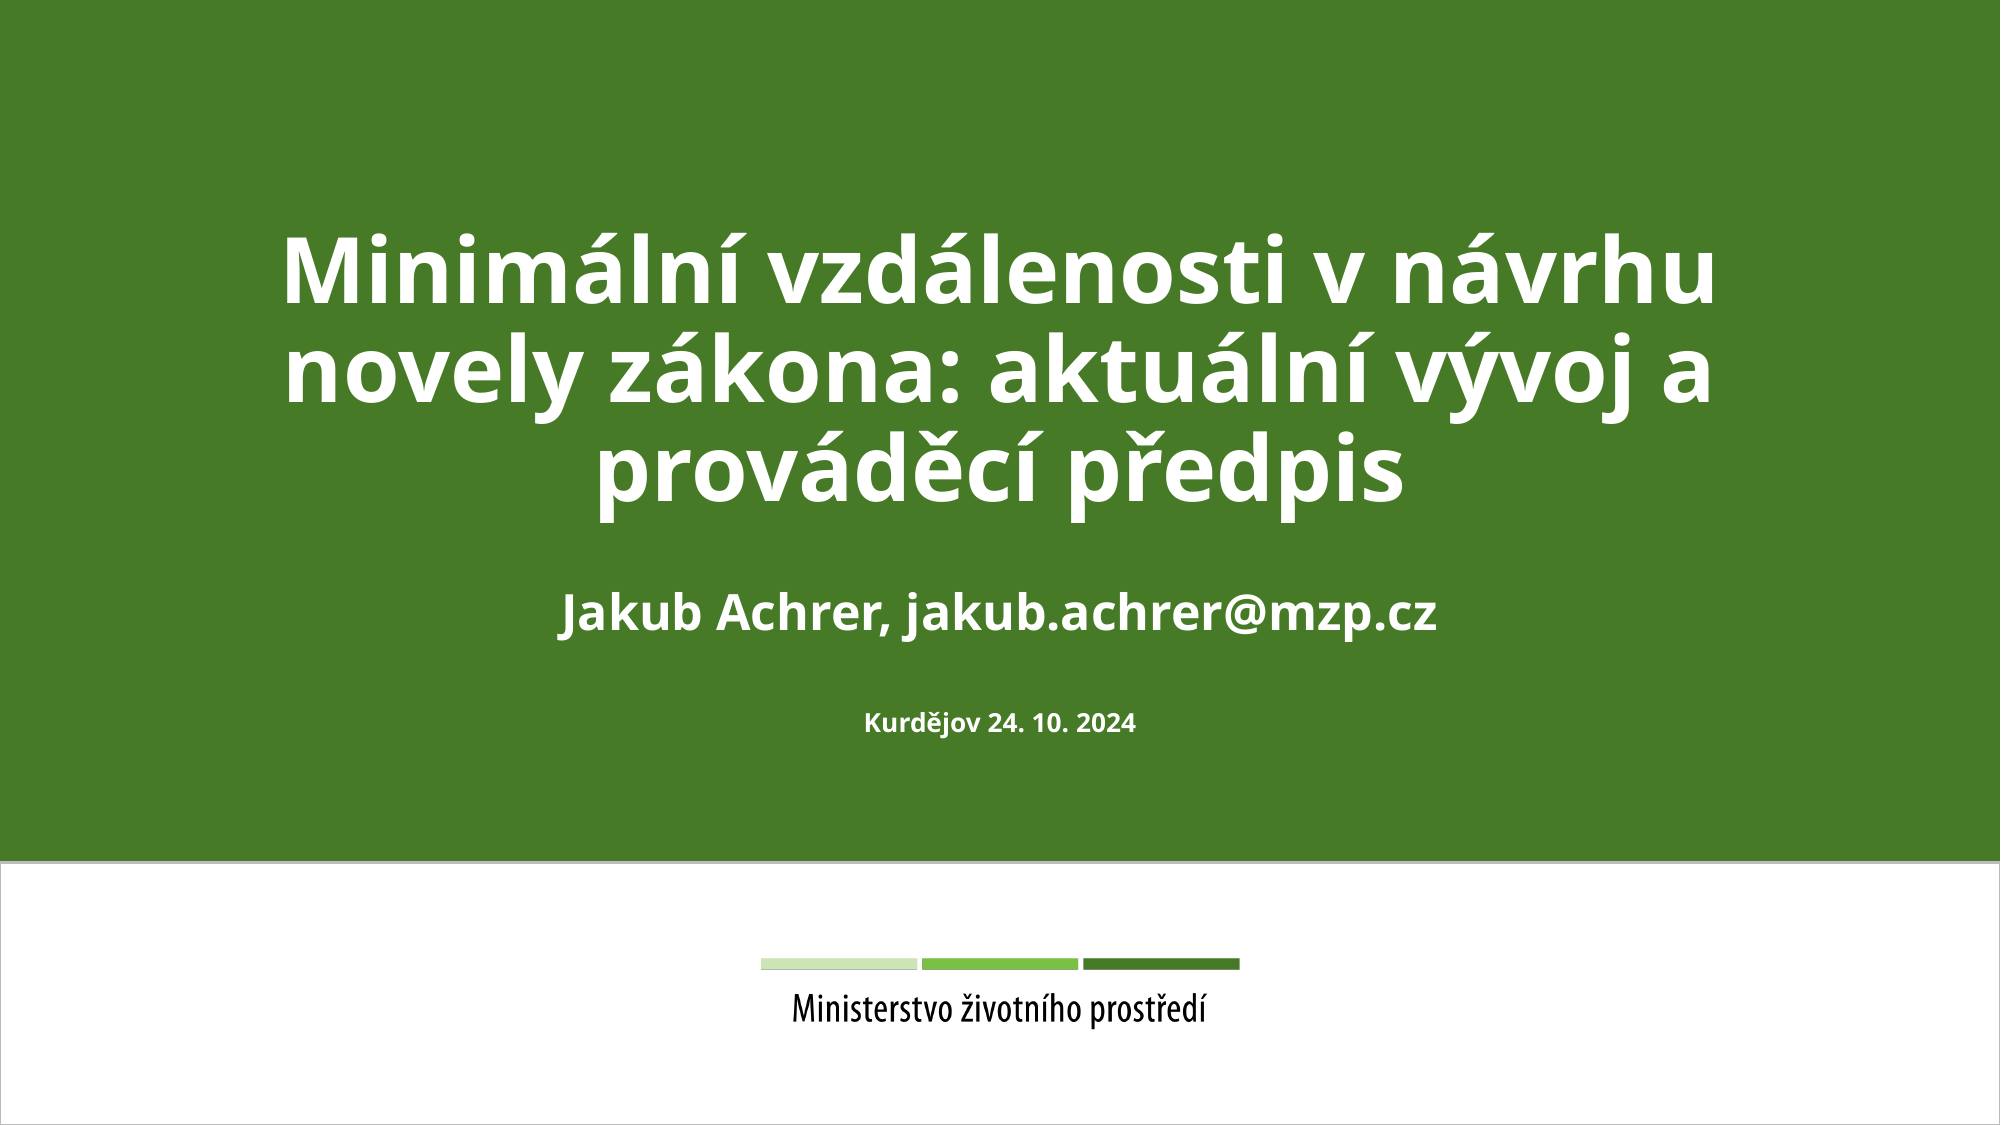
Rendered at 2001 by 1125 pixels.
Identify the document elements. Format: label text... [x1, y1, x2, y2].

text_box [0, 861, 713, 1125]
text_box Kurdějov 24. 10. 2024 [249, 656, 1750, 747]
subtitle Jakub Achrer, jakub.achrer@mzp.cz [249, 579, 1750, 656]
title Minimální vzdálenosti v návrhu novely zákona: aktuální vývoj a prováděcí předpis [249, 136, 1750, 529]
picture [713, 707, 1287, 1125]
text_box [1287, 861, 2000, 1125]
